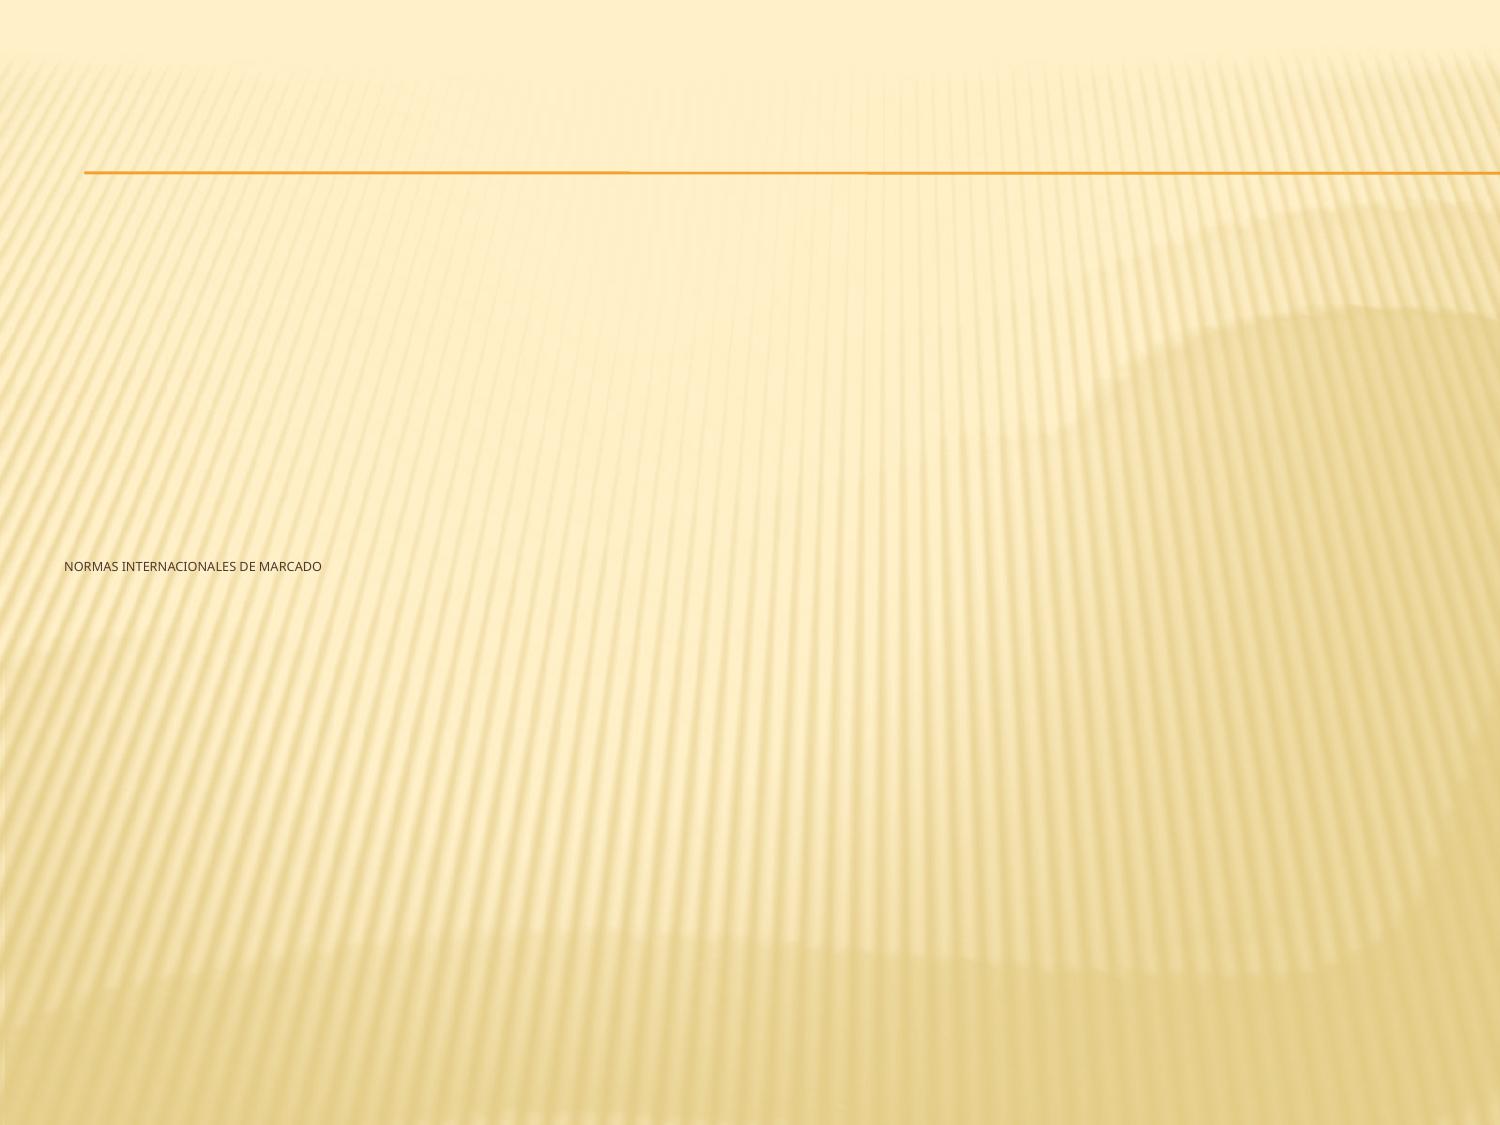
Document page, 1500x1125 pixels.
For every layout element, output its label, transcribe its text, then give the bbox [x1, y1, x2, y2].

title Normas internacionales de marcado [49, 550, 1475, 598]
